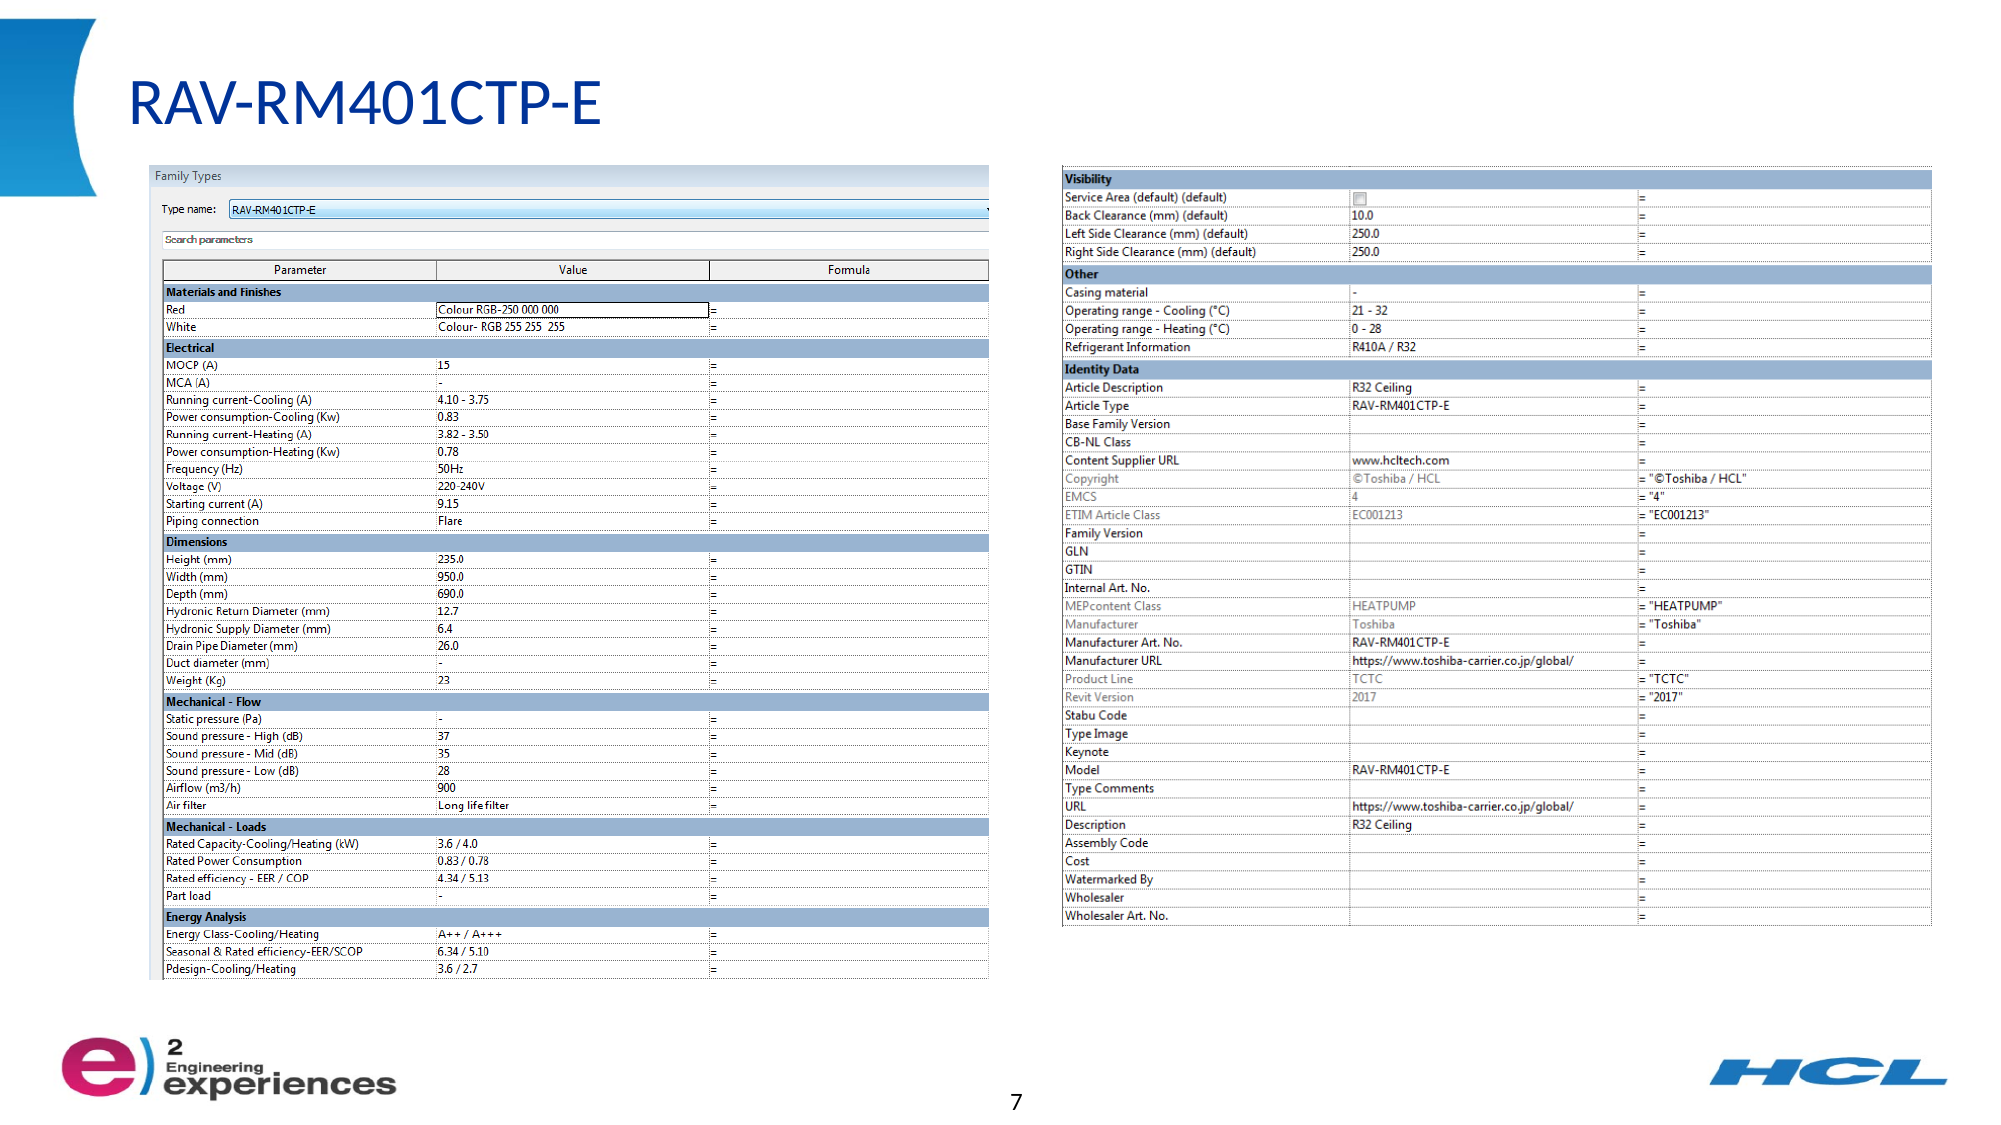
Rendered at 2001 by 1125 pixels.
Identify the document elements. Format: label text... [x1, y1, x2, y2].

text_box RAV-RM401CTP-E [113, 50, 619, 146]
picture [0, 0, 2000, 1125]
